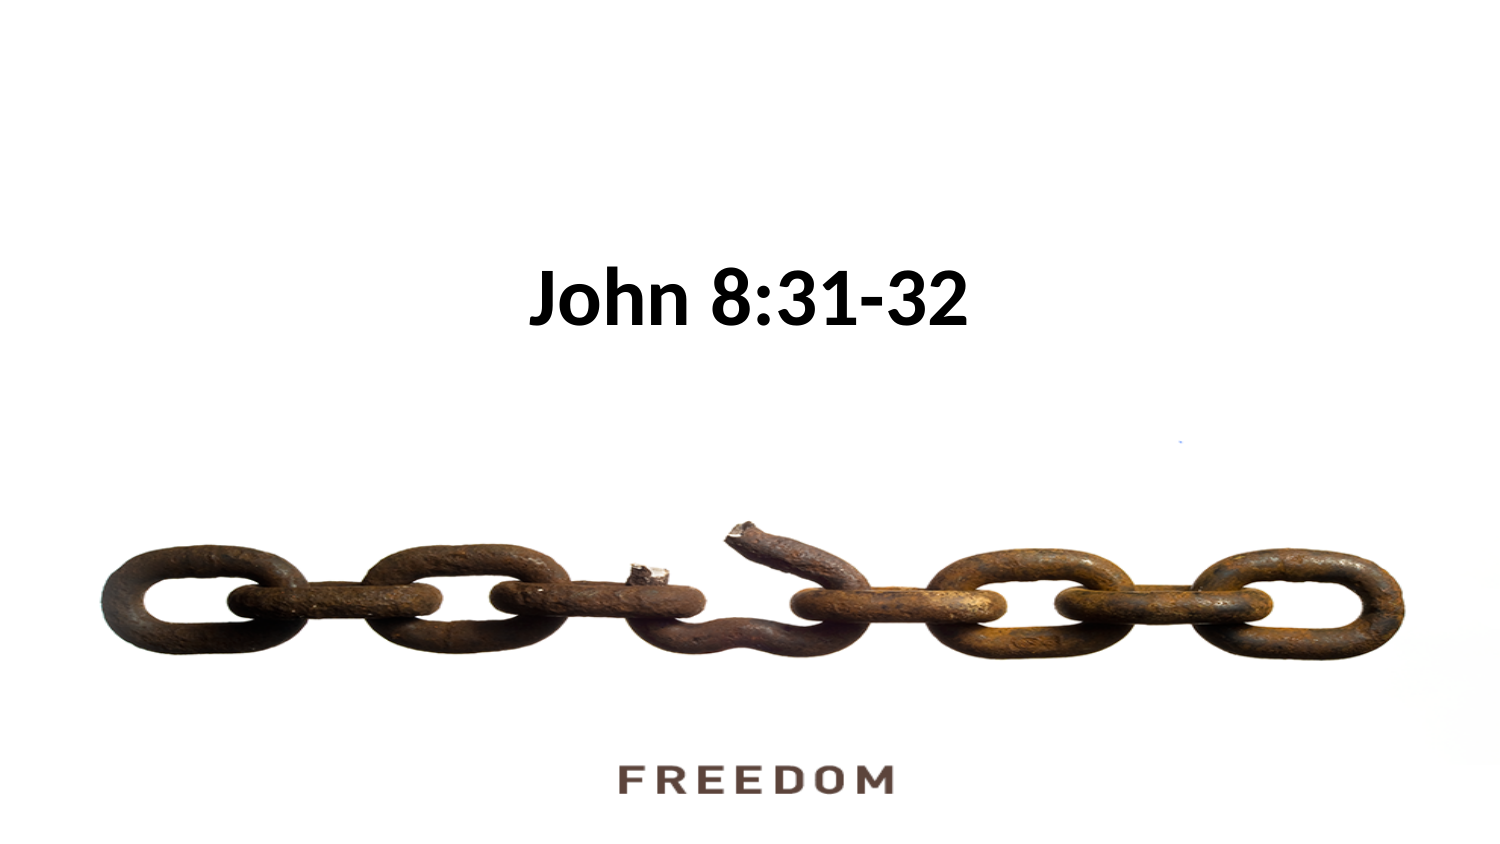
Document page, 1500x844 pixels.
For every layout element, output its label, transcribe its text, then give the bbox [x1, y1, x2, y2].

text_box John 8:31-32 [428, 234, 1072, 350]
picture [0, 436, 1500, 844]
